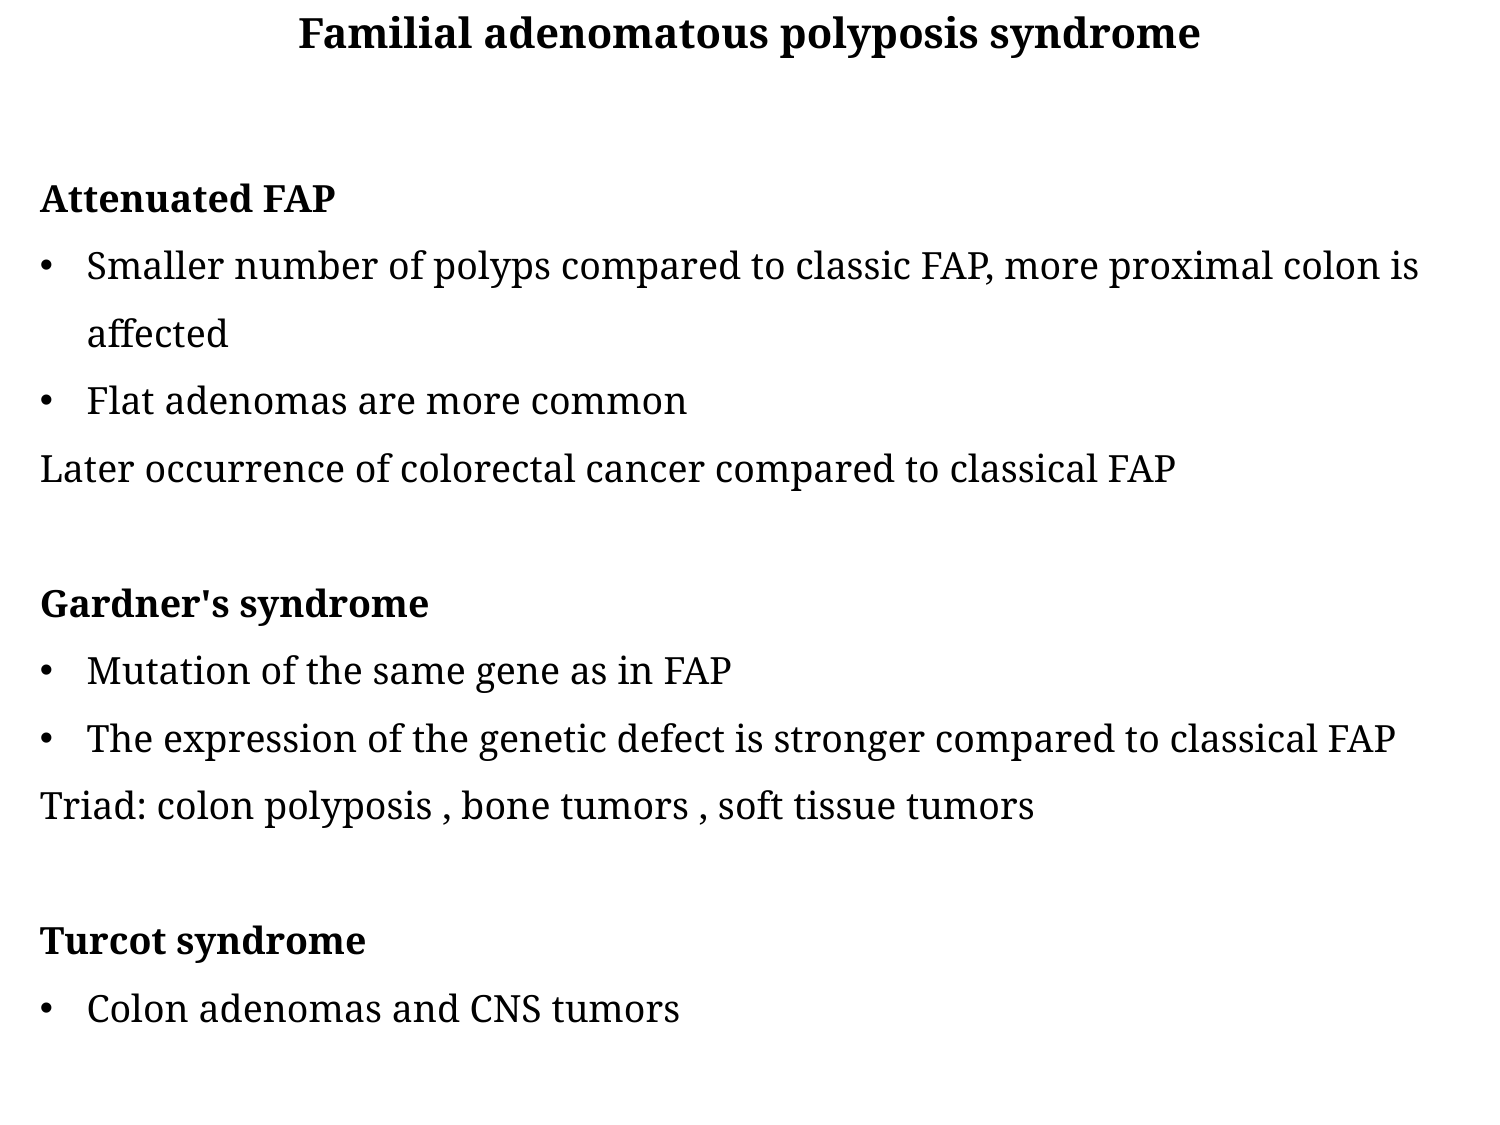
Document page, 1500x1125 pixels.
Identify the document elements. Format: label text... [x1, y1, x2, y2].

text_box Attenuated FAP Smaller number of polyps compared to classic FAP, more proximal colon is affected Flat adenomas are more common Later occurrence of colorectal cancer compared to classical FAP Gardner's syndrome Mutation of the same gene as in FAP The expression of the genetic defect is stronger compared to classical FAP Triad: colon polyposis , bone tumors , soft tissue tumors Turcot syndrome Colon adenomas and CNS tumors [24, 99, 1500, 1038]
text_box Familial adenomatous polyposis syndrome [0, 0, 1500, 63]
